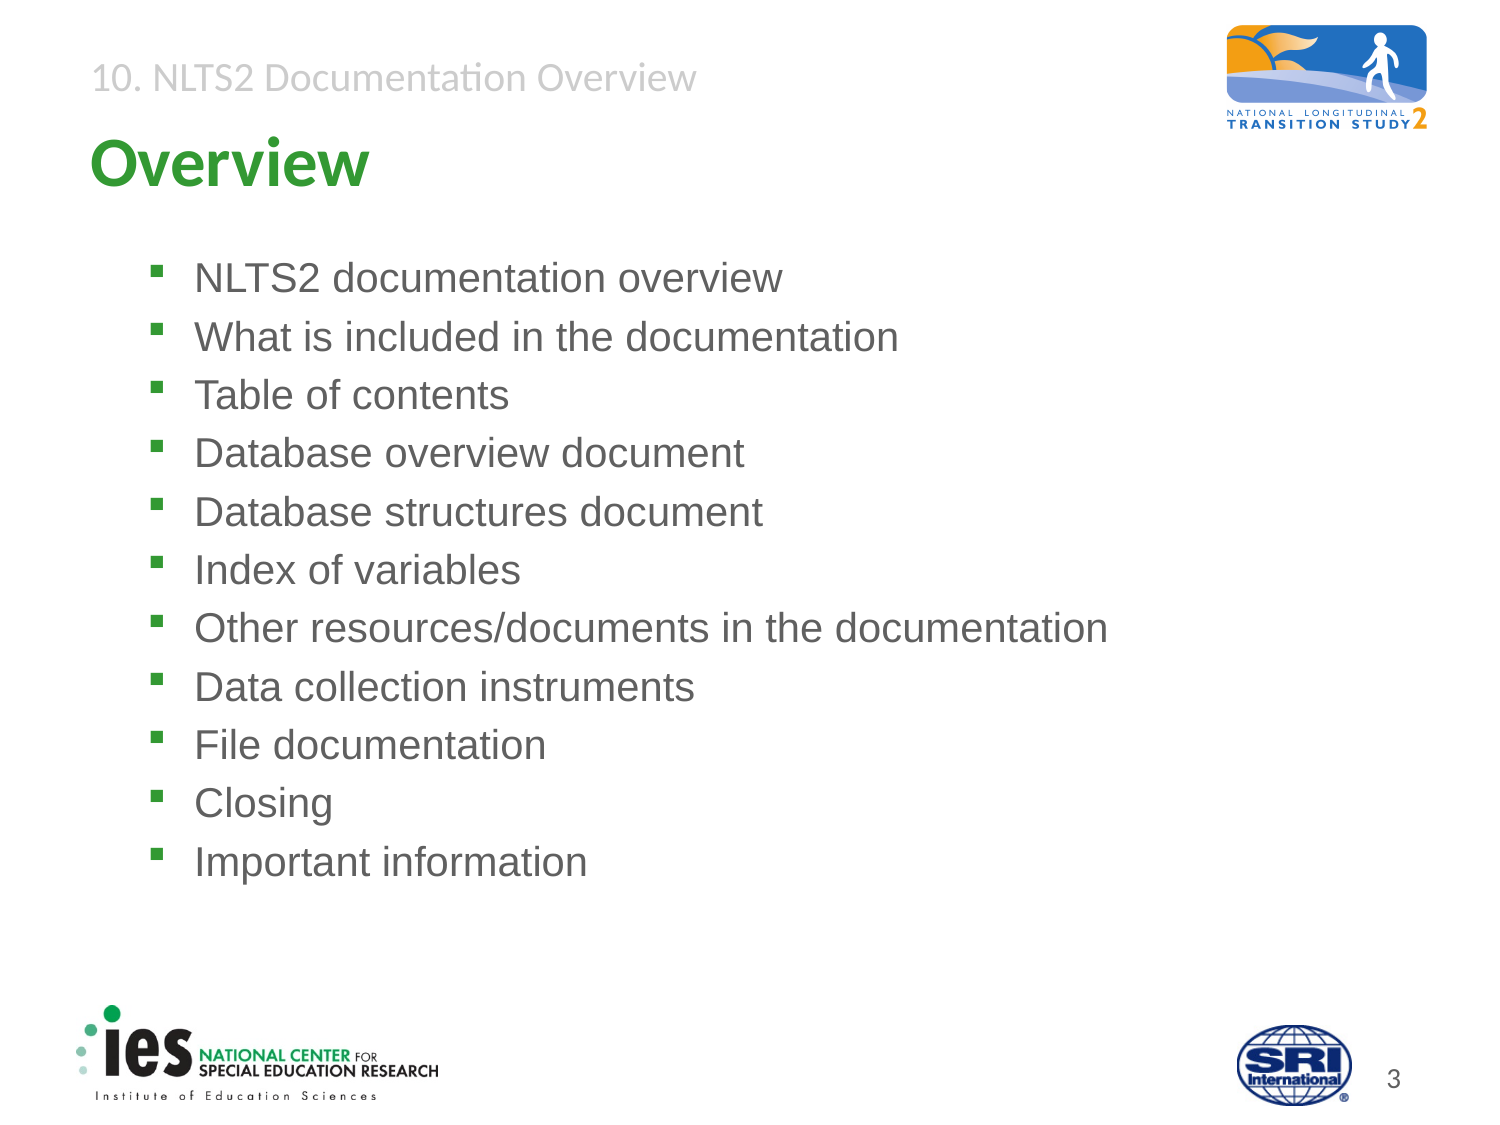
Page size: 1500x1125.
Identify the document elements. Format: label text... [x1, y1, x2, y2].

picture [1237, 1025, 1352, 1106]
list NLTS2 documentation overview What is included in the documentation Table of contents Database overview document Database structures document Index of variables Other resources/documents in the documentation Data collection instruments File documentation Closing Important information [74, 243, 1426, 987]
title Overview [74, 90, 1426, 226]
slide_number 2 [1312, 1051, 1417, 1125]
picture [76, 1005, 438, 1100]
